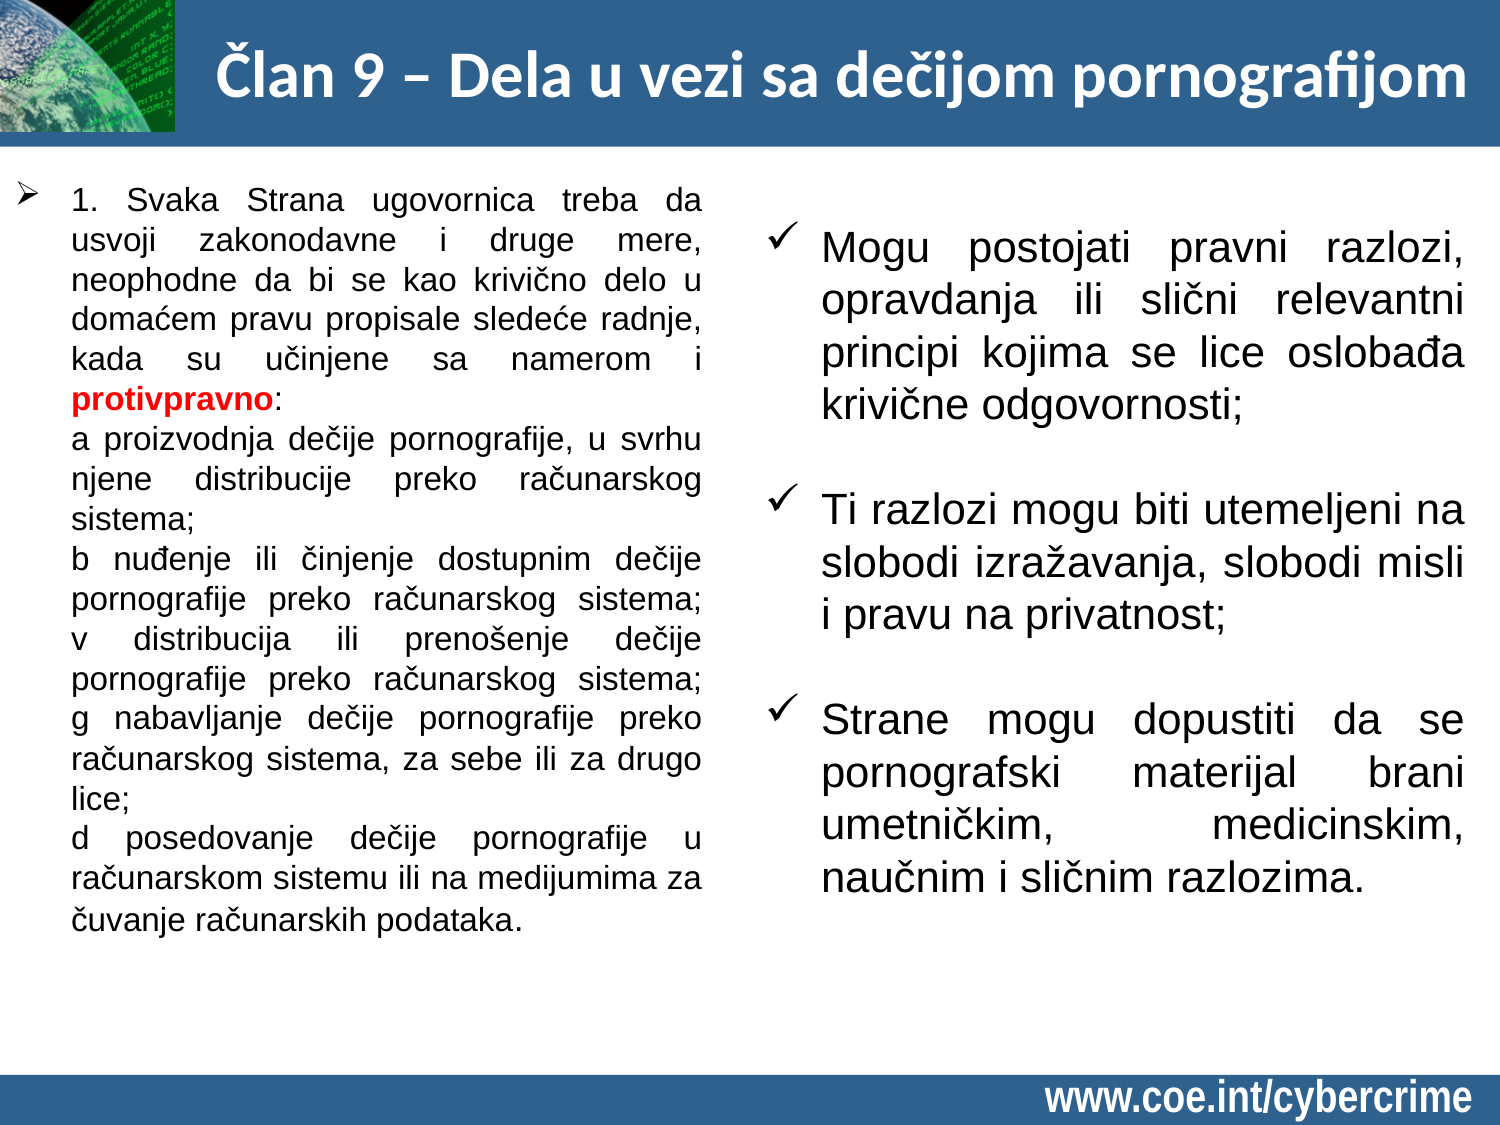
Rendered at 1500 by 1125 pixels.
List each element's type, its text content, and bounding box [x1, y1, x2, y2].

text_box Član 9 – Dela u vezi sa dečijom pornografijom [0, 0, 1500, 149]
text_box 1. Svaka Strana ugovornica treba da usvoji zakonodavne i druge mere, neophodne da bi se kao krivično delo u domaćem pravu propisale sledeće radnje, kada su učinjene sa namerom i protivpravno: a proizvodnja dečije pornografije, u svrhu njene distribucije preko računarskog sistema; b nuđenje ili činjenje dostupnim dečije pornografije preko računarskog sistema; v distribucija ili prenošenje dečije pornografije preko računarskog sistema; g nabavljanje dečije pornografije preko računarskog sistema, za sebe ili za drugo lice; d posedovanje dečije pornografije u računarskom sistemu ili na medijumima za čuvanje računarskih podataka. [0, 170, 718, 947]
picture [0, 0, 175, 132]
text_box Mogu postojati pravni razlozi, opravdanja ili slični relevantni principi kojima se lice oslobađa krivične odgovornosti; Ti razlozi mogu biti utemeljeni na slobodi izražavanja, slobodi misli i pravu na privatnost; Strane mogu dopustiti da se pornografski materijal brani umetničkim, medicinskim, naučnim i sličnim razlozima. [749, 211, 1480, 909]
text_box [0, 1073, 1030, 1125]
text_box www.coe.int/cybercrime [1030, 1059, 1500, 1125]
